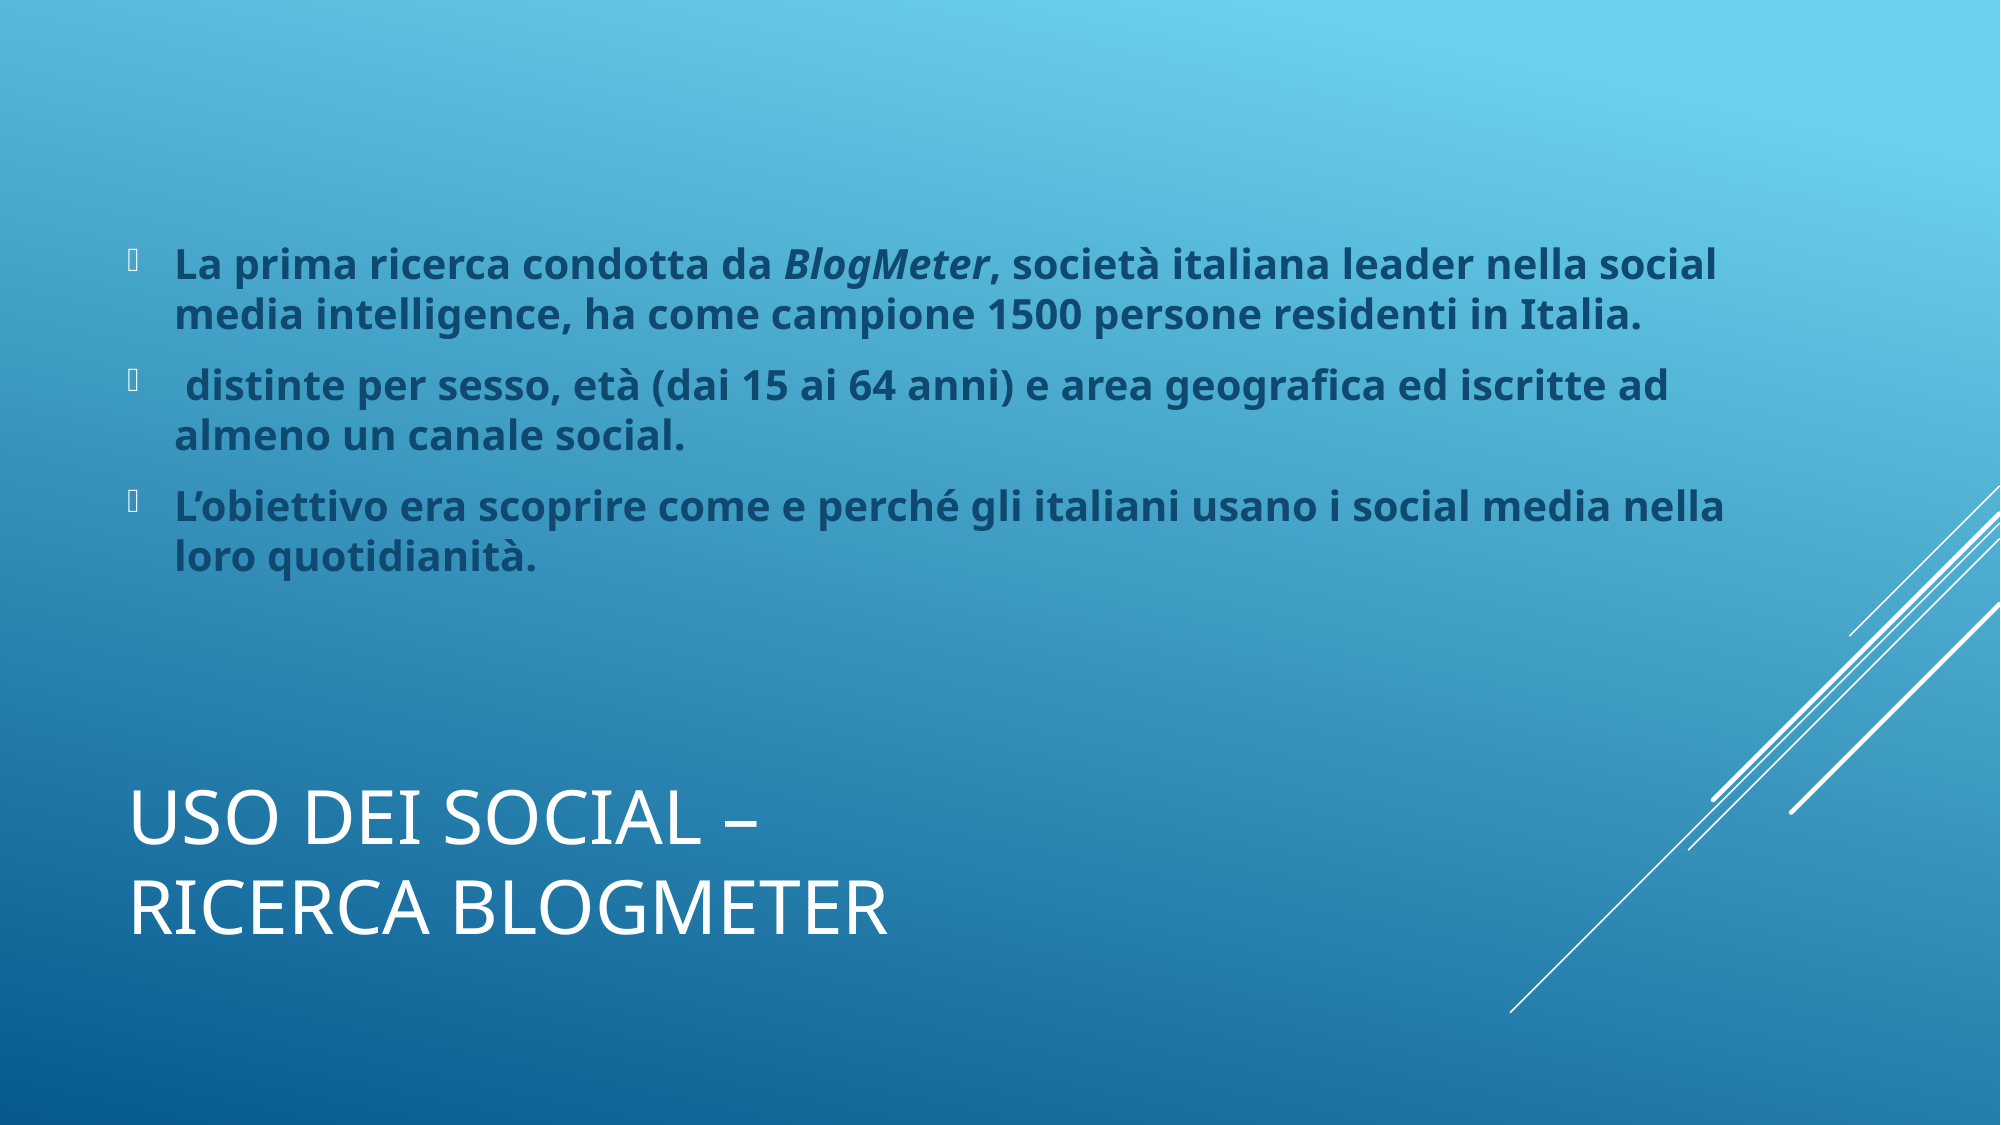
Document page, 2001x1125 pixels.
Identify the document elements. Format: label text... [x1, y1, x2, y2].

title Uso dei social – Ricerca Blogmeter [112, 736, 1513, 984]
list La prima ricerca condotta da BlogMeter, società italiana leader nella social media intelligence, ha come campione 1500 persone residenti in Italia. distinte per sesso, età (dai 15 ai 64 anni) e area geografica ed iscritte ad almeno un canale social. L’obiettivo era scoprire come e perché gli italiani usano i social media nella loro quotidianità. [112, 112, 1812, 706]
